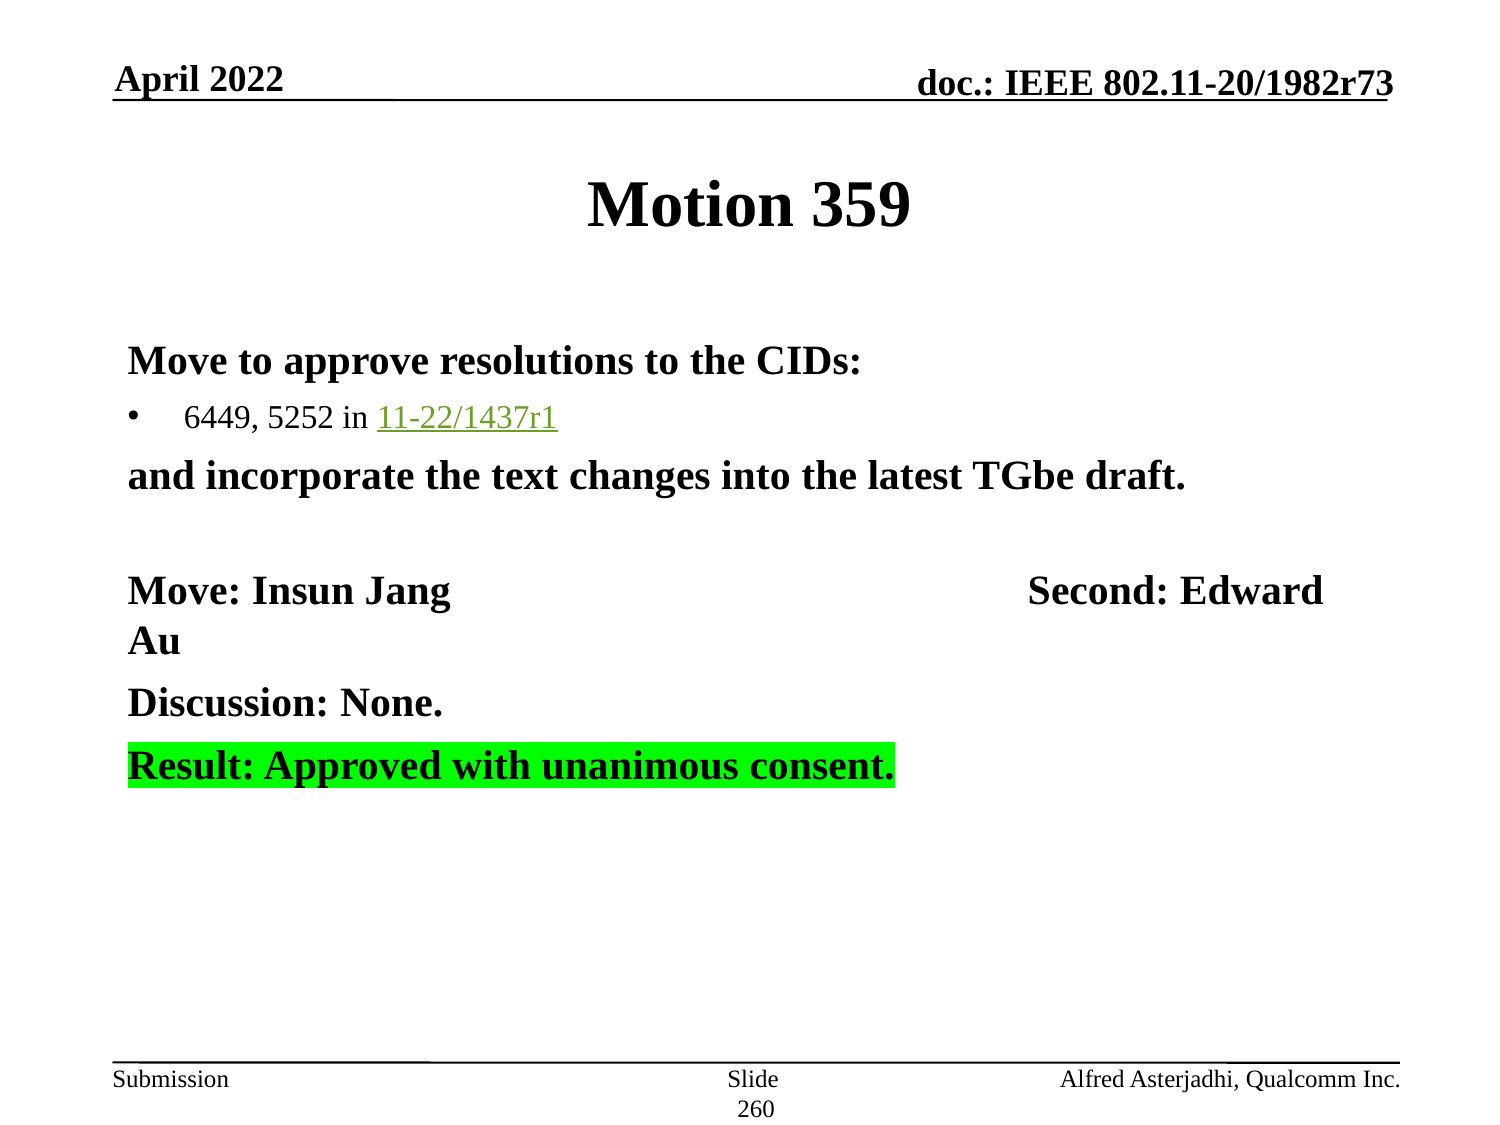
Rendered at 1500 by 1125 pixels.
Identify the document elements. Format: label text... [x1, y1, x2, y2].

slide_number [114, 54, 423, 100]
slide_number Slide 260 [712, 1061, 800, 1123]
list Move to approve resolutions to the CIDs: 6449, 5252 in 11-22/1437r1 and incorporate the text changes into the latest TGbe draft. Move: Insun Jang Second: Edward Au Discussion: None. Result: Approved with unanimous consent. [112, 324, 1388, 1000]
footer Alfred Asterjadhi, Qualcomm Inc. [878, 1061, 1402, 1093]
title Motion 359 [112, 112, 1388, 288]
